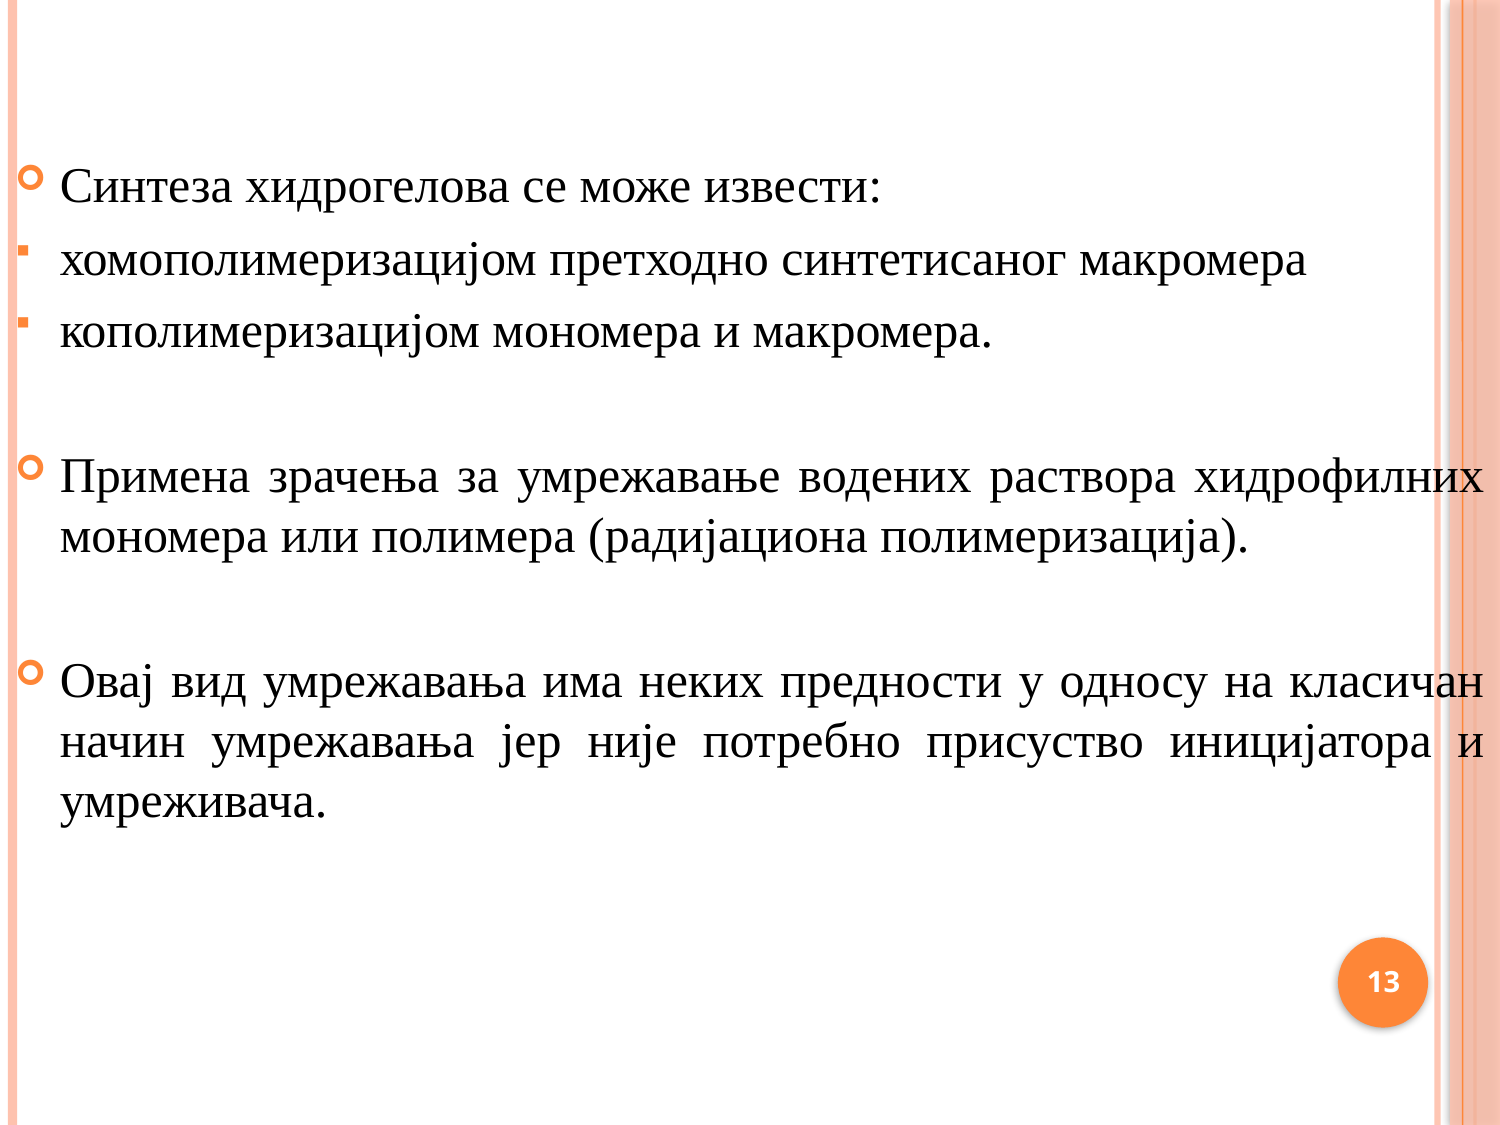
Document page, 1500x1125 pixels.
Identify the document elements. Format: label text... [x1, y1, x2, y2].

list Синтеза хидрогелова се може извести: хомополимеризацијом претходно синтетисаног макромера кополимеризацијом мономера и макромера. Примена зрачења за умрежавање водених раствора хидрофилних мономера или полимера (радијациона полимеризација). Овај вид умрежавања има неких предности у односу на класичан начин умрежавања јер није потребно присуство иницијатора и умреживача. [0, 0, 1500, 1125]
